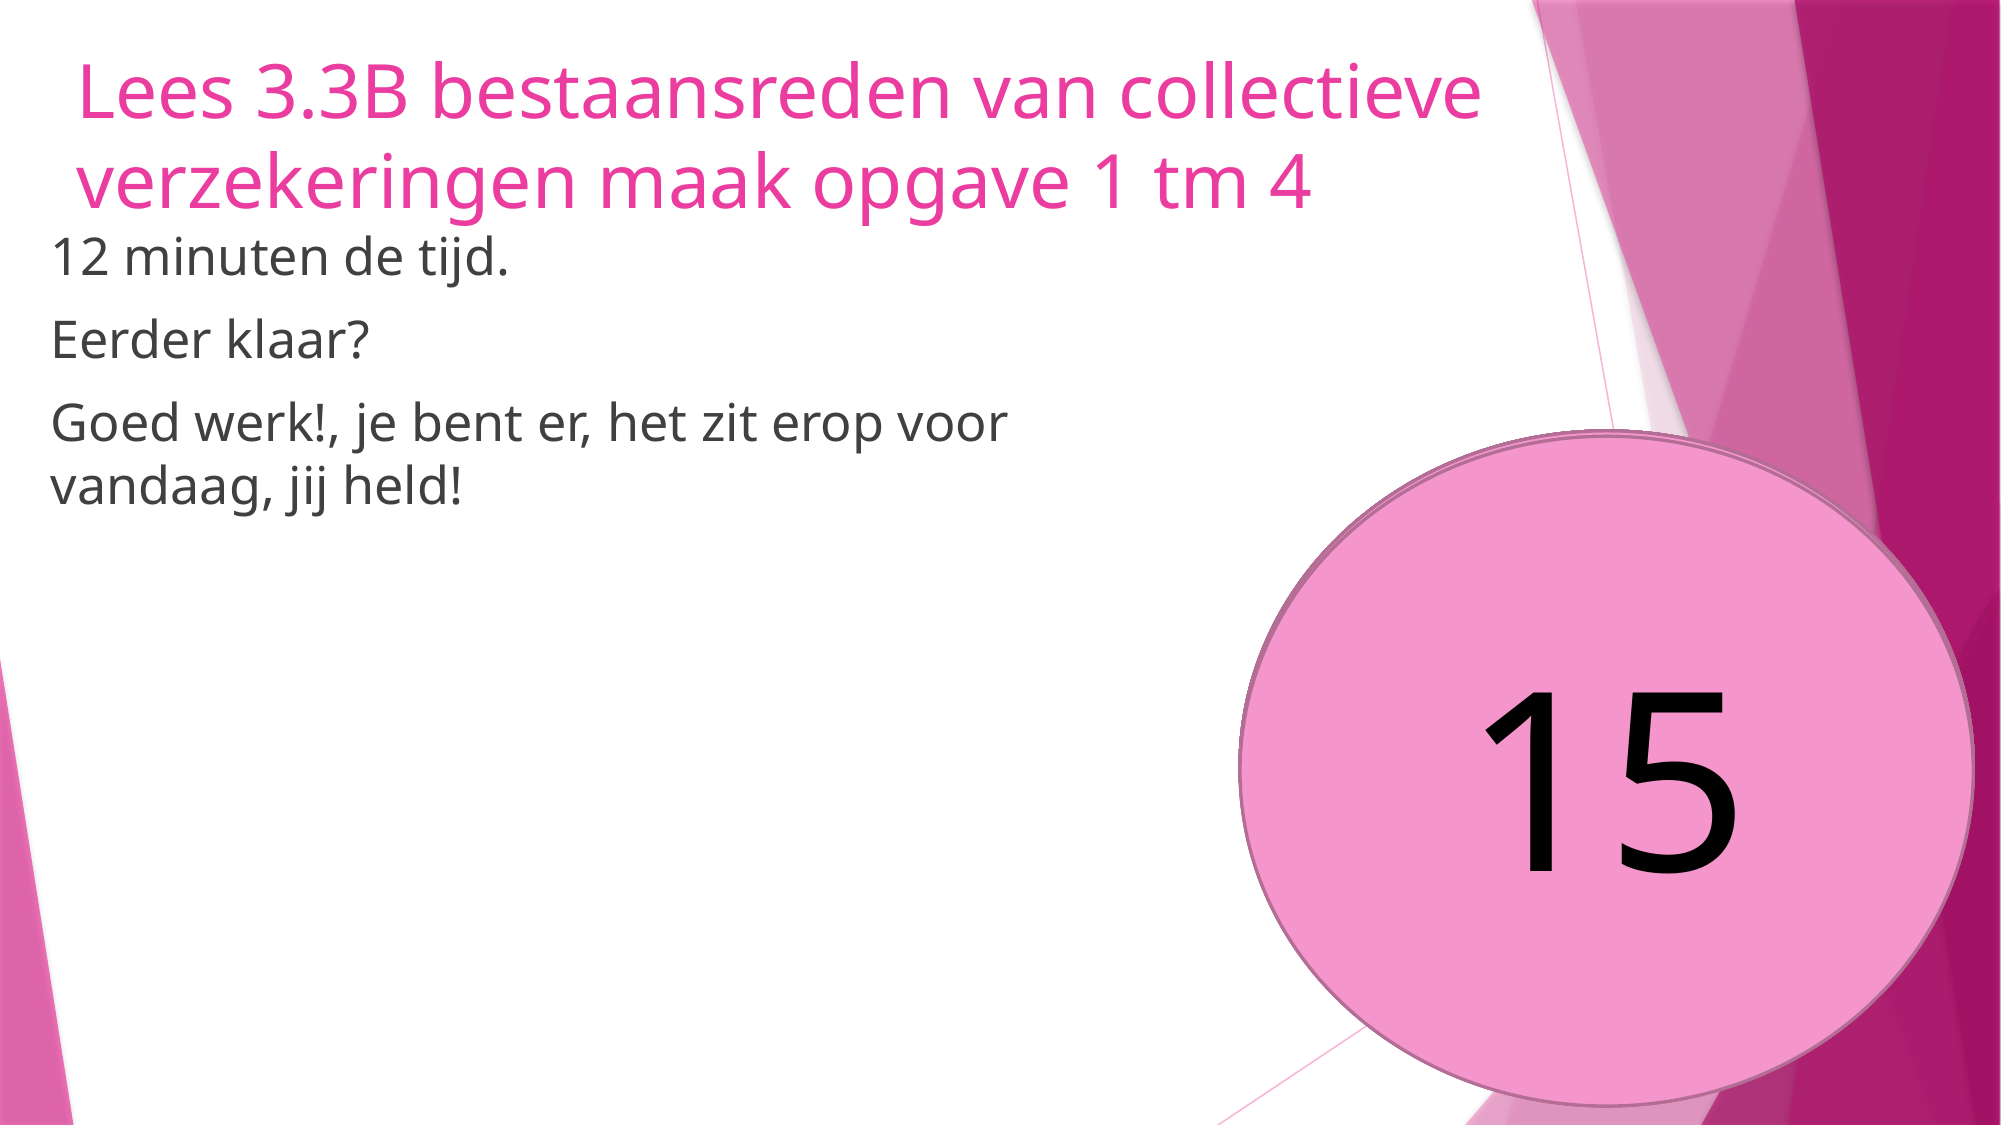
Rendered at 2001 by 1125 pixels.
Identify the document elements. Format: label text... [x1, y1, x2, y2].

text_box 15 [1238, 434, 1975, 1108]
title Lees 3.3B bestaansreden van collectieve verzekeringen maak opgave 1 tm 4 [61, 35, 1684, 317]
text_box 13 [1242, 429, 1972, 723]
list 12 minuten de tijd. Eerder klaar? Goed werk!, je bent er, het zit erop voor vandaag, jij held! [35, 215, 1241, 1008]
